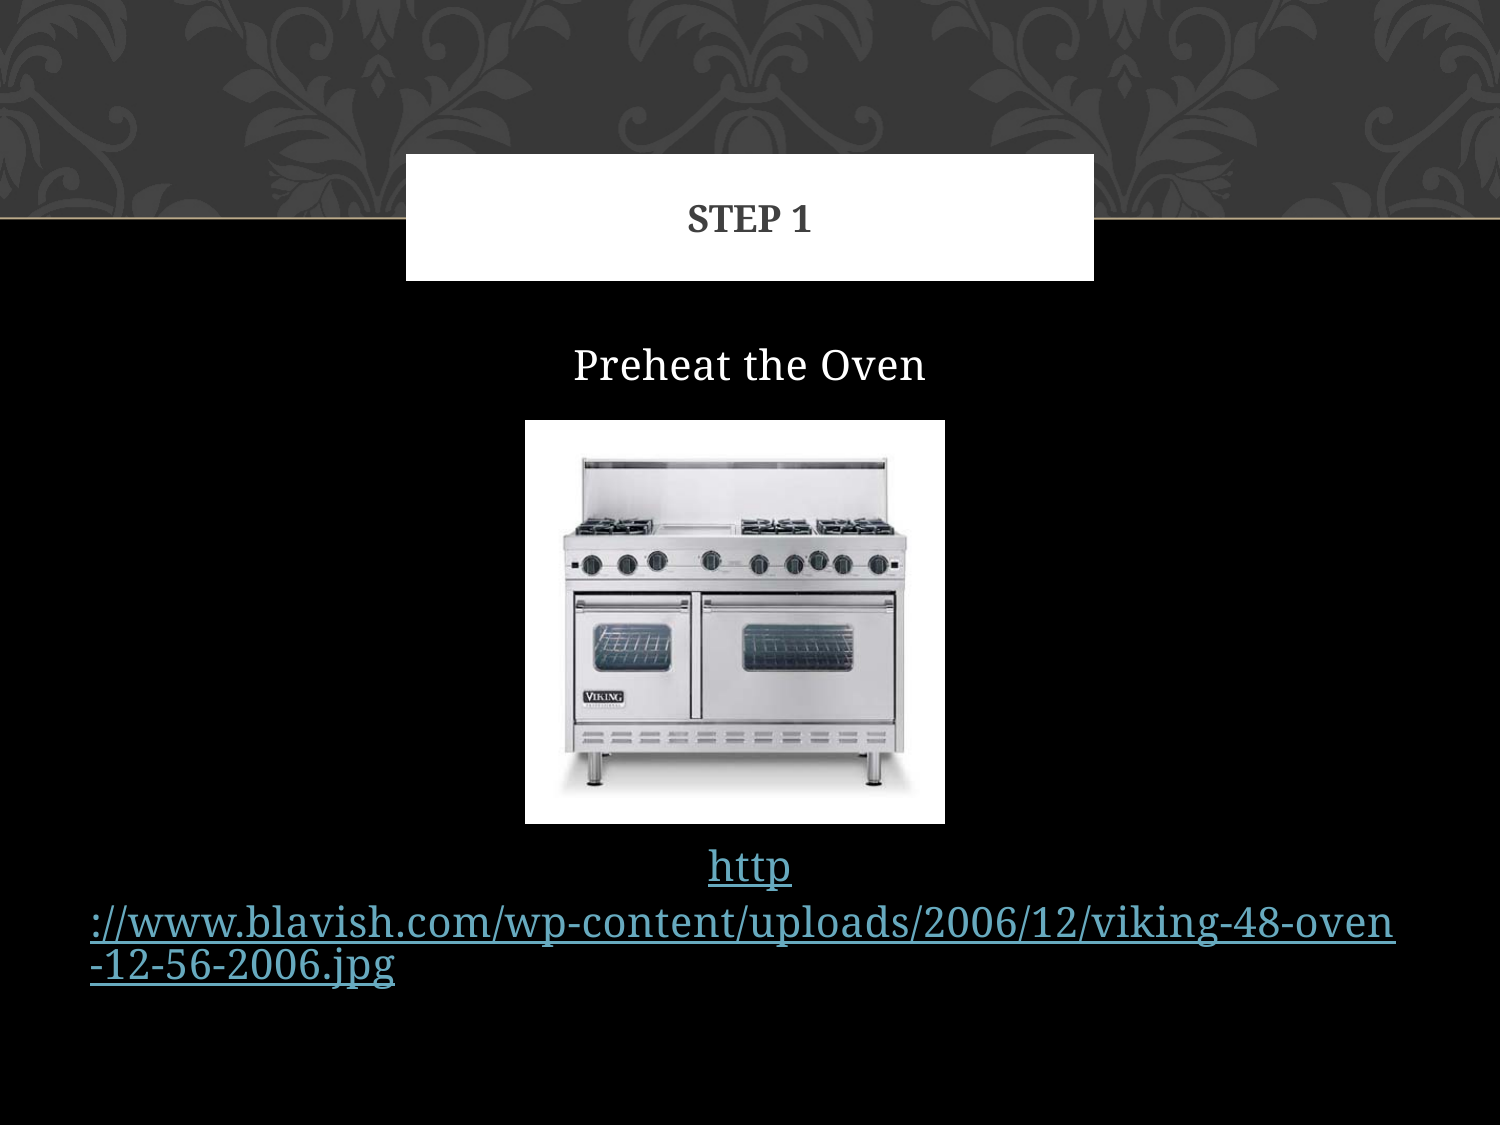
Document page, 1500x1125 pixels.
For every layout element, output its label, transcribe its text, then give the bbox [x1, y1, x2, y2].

picture [525, 420, 945, 825]
list Preheat the Oven http://www.blavish.com/wp-content/uploads/2006/12/viking-48-oven-12-56-2006.jpg [75, 331, 1425, 1000]
title Step 1 [406, 154, 1094, 281]
